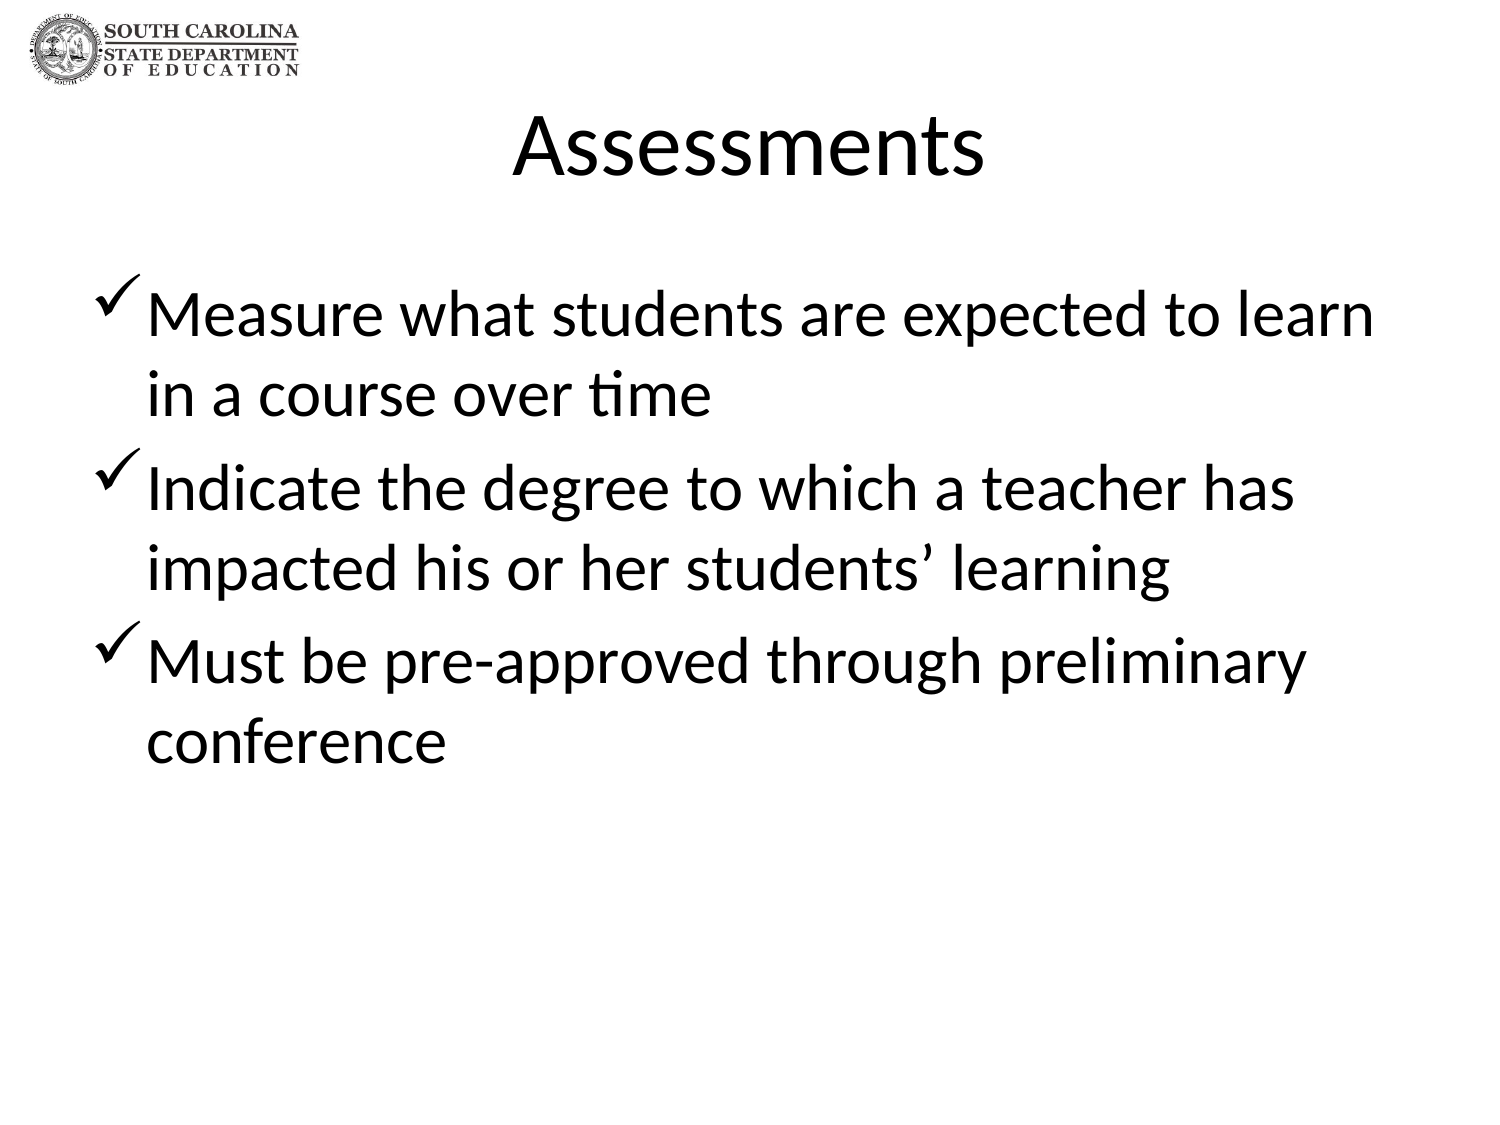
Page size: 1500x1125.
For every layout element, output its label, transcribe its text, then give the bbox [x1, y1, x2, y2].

list Measure what students are expected to learn in a course over time Indicate the degree to which a teacher has impacted his or her students’ learning Must be pre-approved through preliminary conference [75, 262, 1425, 1005]
picture [24, 12, 313, 90]
title Assessments [75, 45, 1425, 233]
